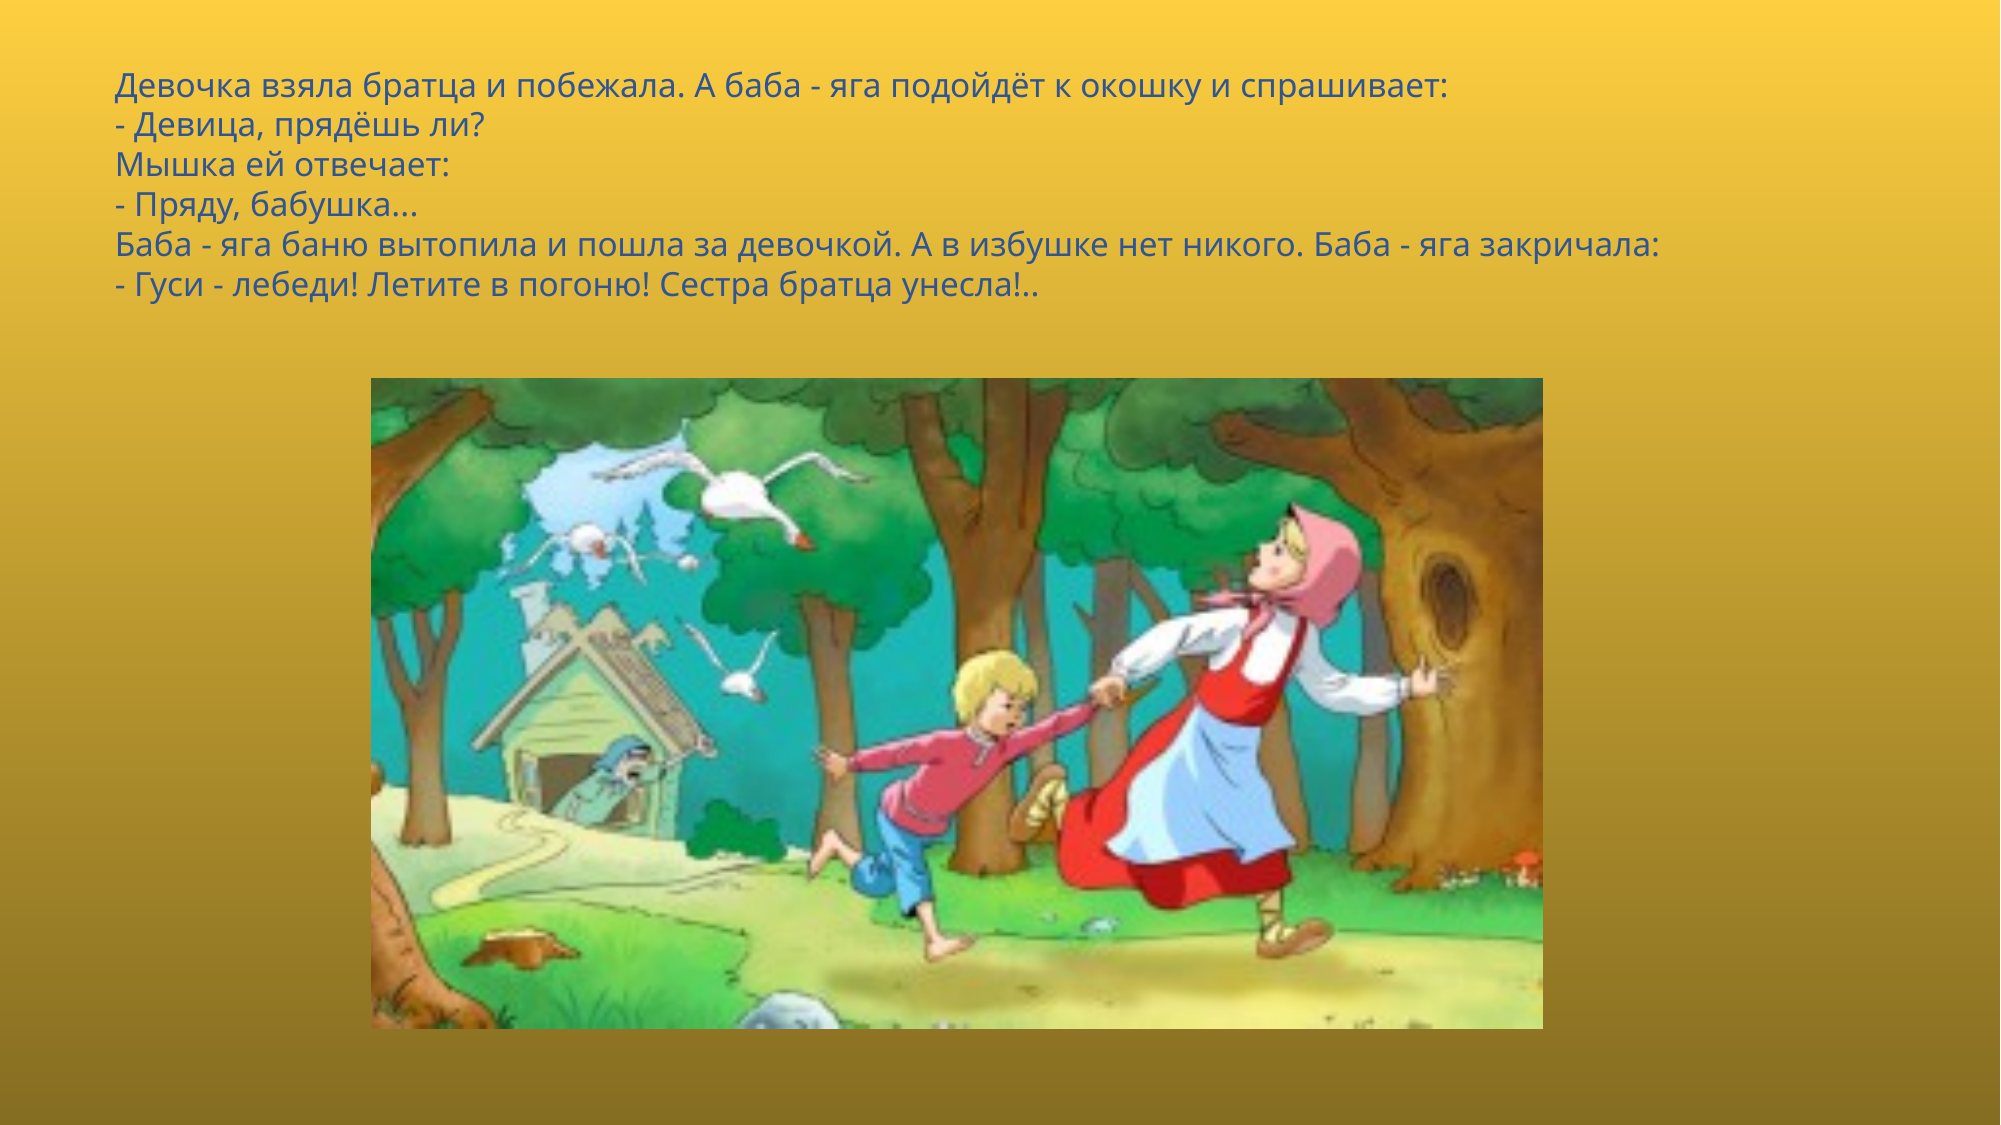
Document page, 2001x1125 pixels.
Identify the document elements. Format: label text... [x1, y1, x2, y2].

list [371, 378, 1543, 1029]
title Девочка взяла братца и побежала. А баба - яга подойдёт к окошку и спрашивает: - Девица, прядёшь ли? Мышка ей отвечает: - Пряду, бабушка... Баба - яга баню вытопила и пошла за девочкой. А в избушке нет никого. Баба - яга закричала: - Гуси - лебеди! Летите в погоню! Сестра братца унесла!.. [99, 44, 1901, 362]
